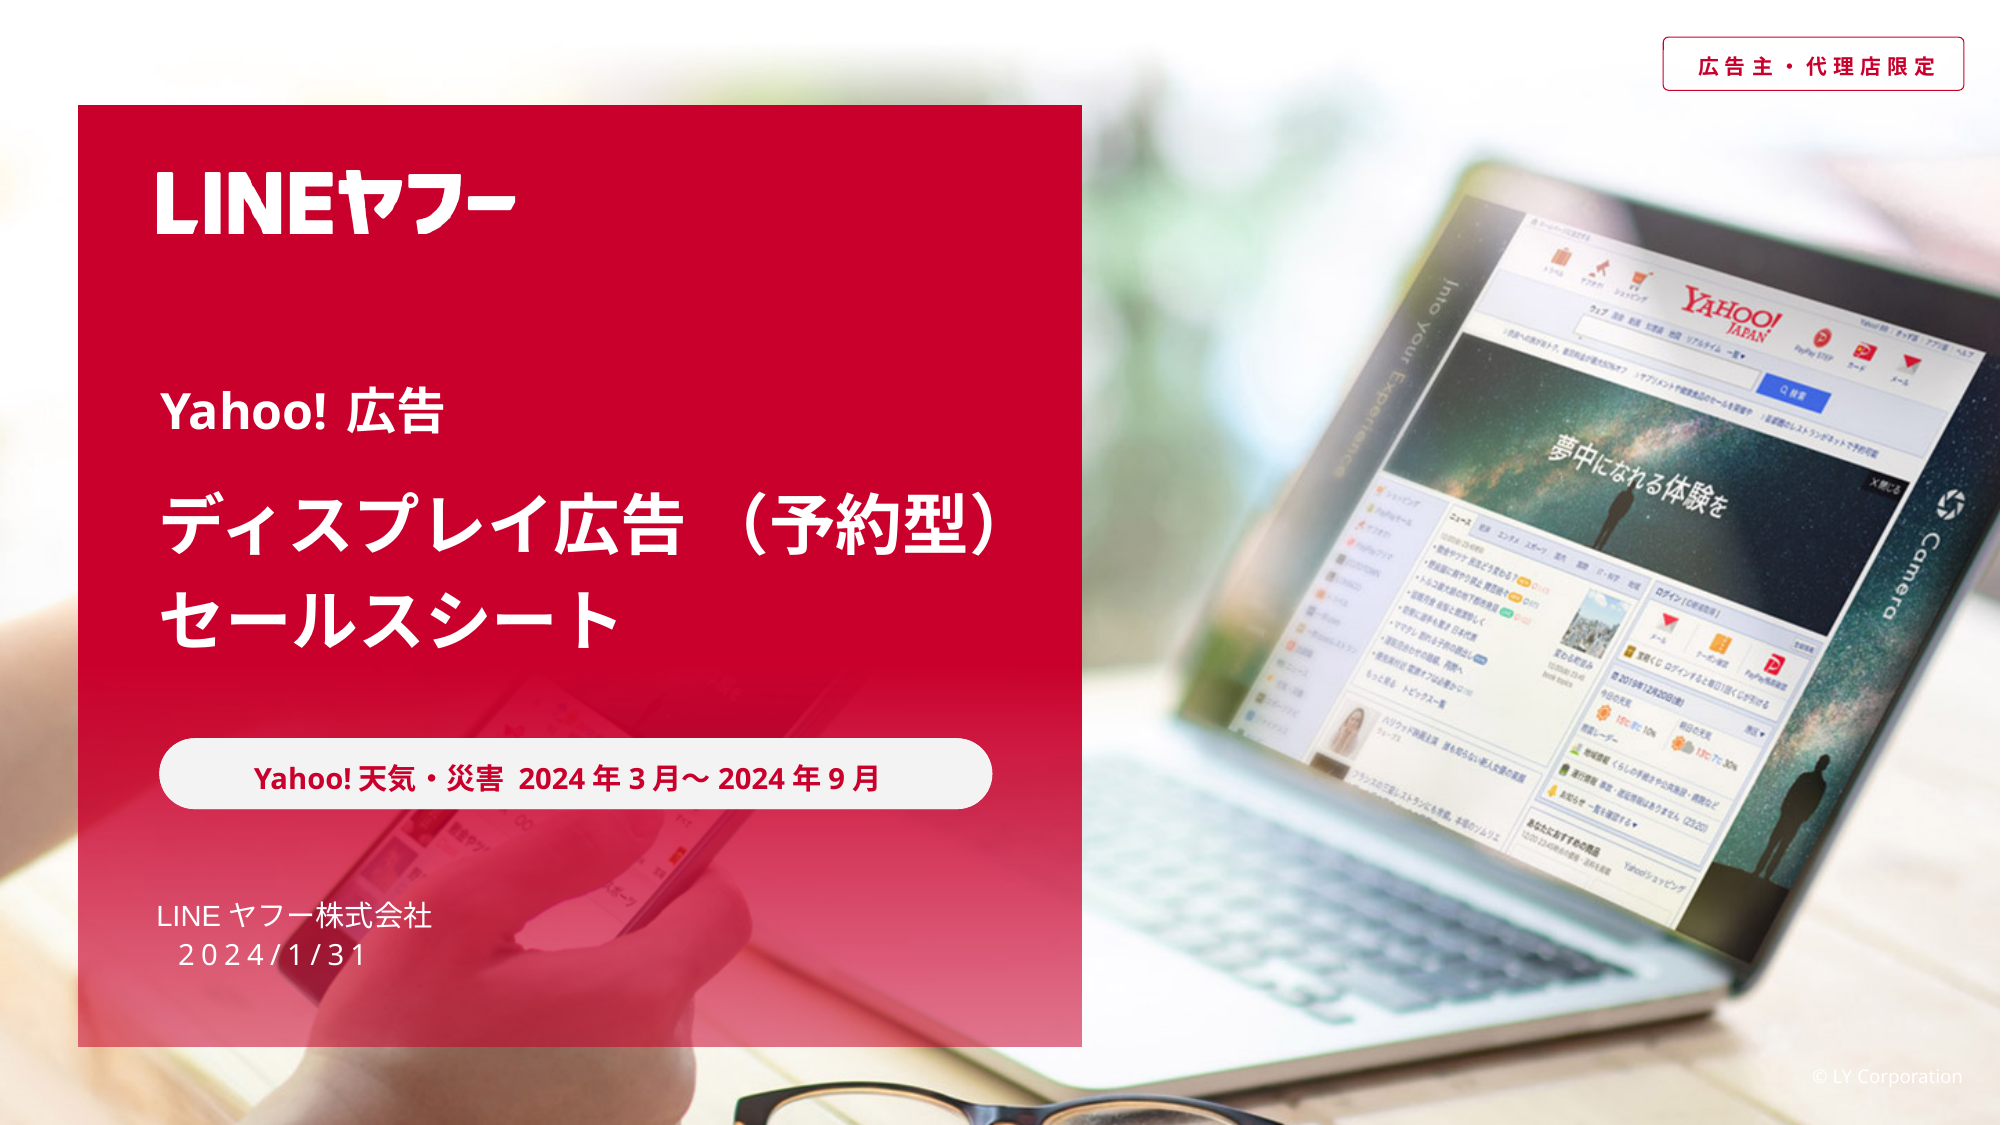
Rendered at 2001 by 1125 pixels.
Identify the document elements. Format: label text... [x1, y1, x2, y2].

picture [0, 0, 2000, 1125]
text_box Yahoo!天気・災害 2024年3月～2024年9月 [238, 752, 913, 838]
title ディスプレイ広告 （予約型） セールスシート [150, 453, 1078, 672]
text_box [157, 736, 995, 812]
